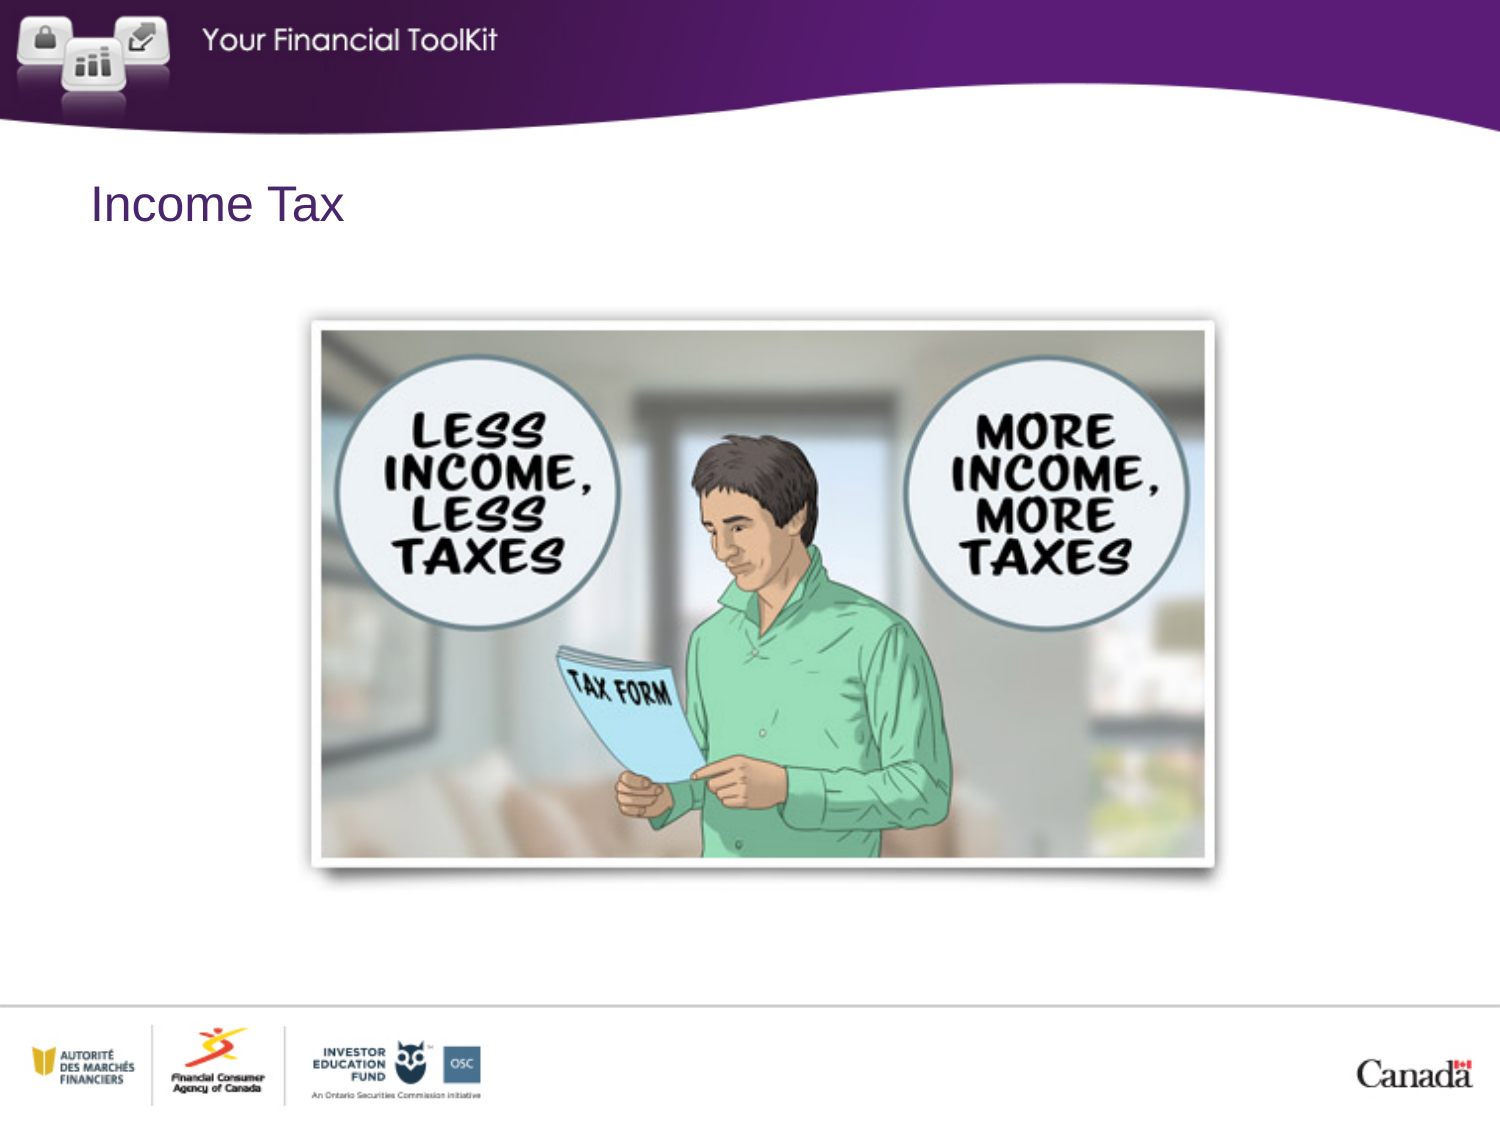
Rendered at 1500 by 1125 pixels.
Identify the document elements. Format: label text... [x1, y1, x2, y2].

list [296, 305, 1230, 901]
title Income Tax [75, 164, 1211, 306]
picture [0, 0, 1500, 1125]
